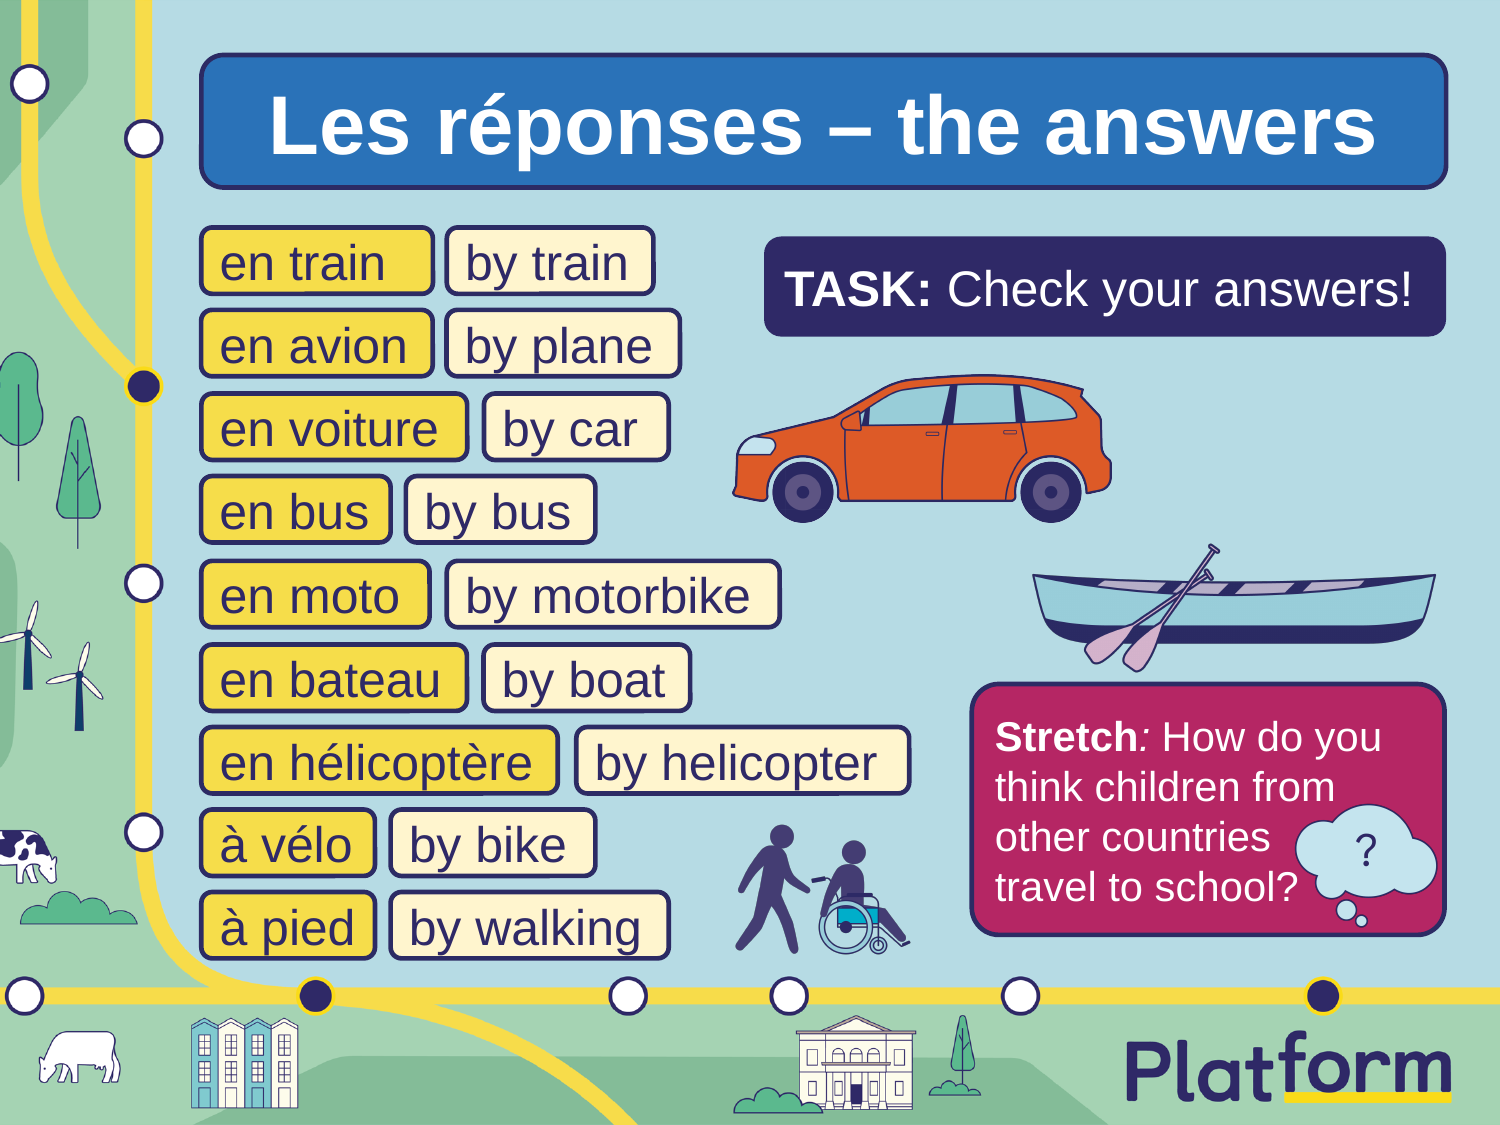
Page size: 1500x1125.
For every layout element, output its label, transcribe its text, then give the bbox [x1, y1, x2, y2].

text_box à vélo [201, 809, 375, 876]
text_box by train [446, 227, 654, 294]
text_box by bike [390, 809, 596, 876]
text_box by plane [446, 309, 680, 377]
text_box en hélicoptère [201, 727, 558, 794]
text_box by bus [405, 476, 596, 543]
text_box à pied [201, 891, 376, 959]
text_box Les réponses – the answers [201, 54, 1447, 188]
text_box en avion [201, 309, 433, 377]
text_box en voiture [201, 393, 468, 460]
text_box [971, 683, 1500, 936]
text_box by car [483, 393, 669, 460]
text_box by walking [390, 891, 669, 959]
picture [0, 0, 1500, 1125]
text_box by boat [483, 644, 691, 711]
text_box en bus [201, 476, 391, 543]
text_box en moto [201, 560, 430, 628]
text_box en train [201, 227, 433, 294]
text_box TASK: Check your answers! [764, 236, 1447, 337]
text_box by helicopter [576, 727, 910, 794]
text_box en bateau [201, 644, 467, 711]
text_box by motorbike [446, 560, 780, 628]
